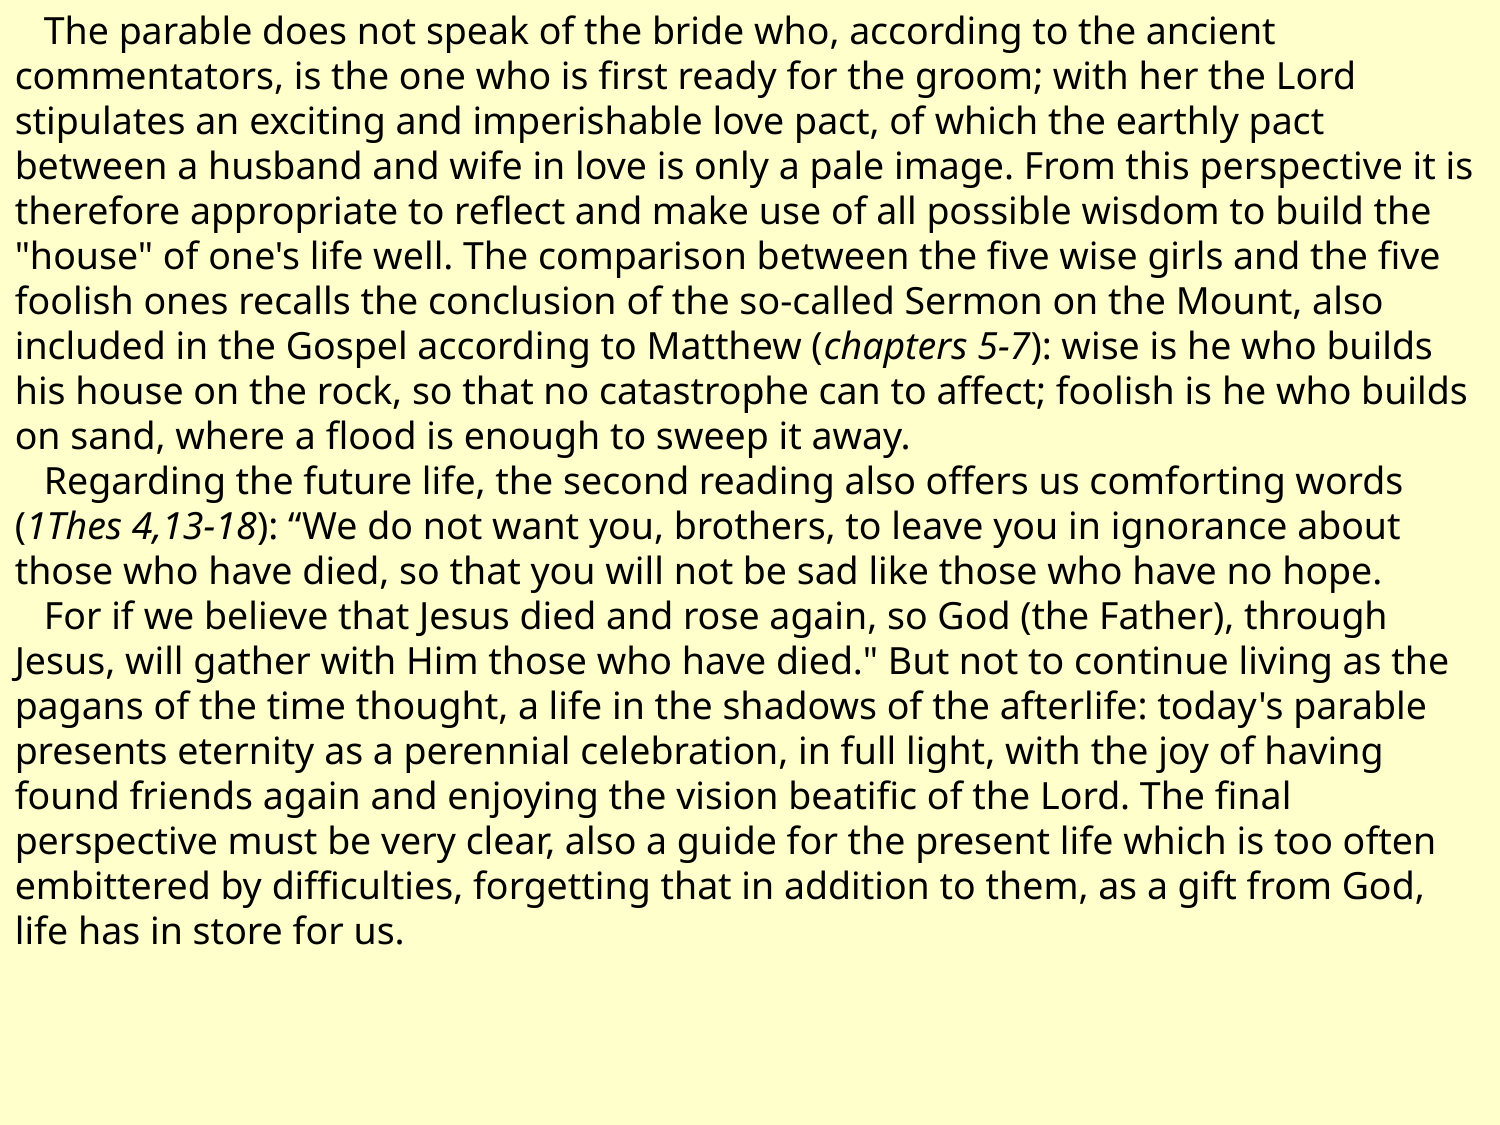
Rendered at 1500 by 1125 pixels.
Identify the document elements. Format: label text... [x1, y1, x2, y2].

text_box The parable does not speak of the bride who, according to the ancient commentators, is the one who is first ready for the groom; with her the Lord stipulates an exciting and imperishable love pact, of which the earthly pact between a husband and wife in love is only a pale image. From this perspective it is therefore appropriate to reflect and make use of all possible wisdom to build the "house" of one's life well. The comparison between the five wise girls and the five foolish ones recalls the conclusion of the so-called Sermon on the Mount, also included in the Gospel according to Matthew (chapters 5-7): wise is he who builds his house on the rock, so that no catastrophe can to affect; foolish is he who builds on sand, where a flood is enough to sweep it away. Regarding the future life, the second reading also offers us comforting words (1Thes 4,13-18): “We do not want you, brothers, to leave you in ignorance about those who have died, so that you will not be sad like those who have no hope. For if we believe that Jesus died and rose again, so God (the Father), through Jesus, will gather with Him those who have died." But not to continue living as the pagans of the time thought, a life in the shadows of the afterlife: today's parable presents eternity as a perennial celebration, in full light, with the joy of having found friends again and enjoying the vision beatific of the Lord. The final perspective must be very clear, also a guide for the present life which is too often embittered by difficulties, forgetting that in addition to them, as a gift from God, life has in store for us. [0, 0, 1500, 960]
